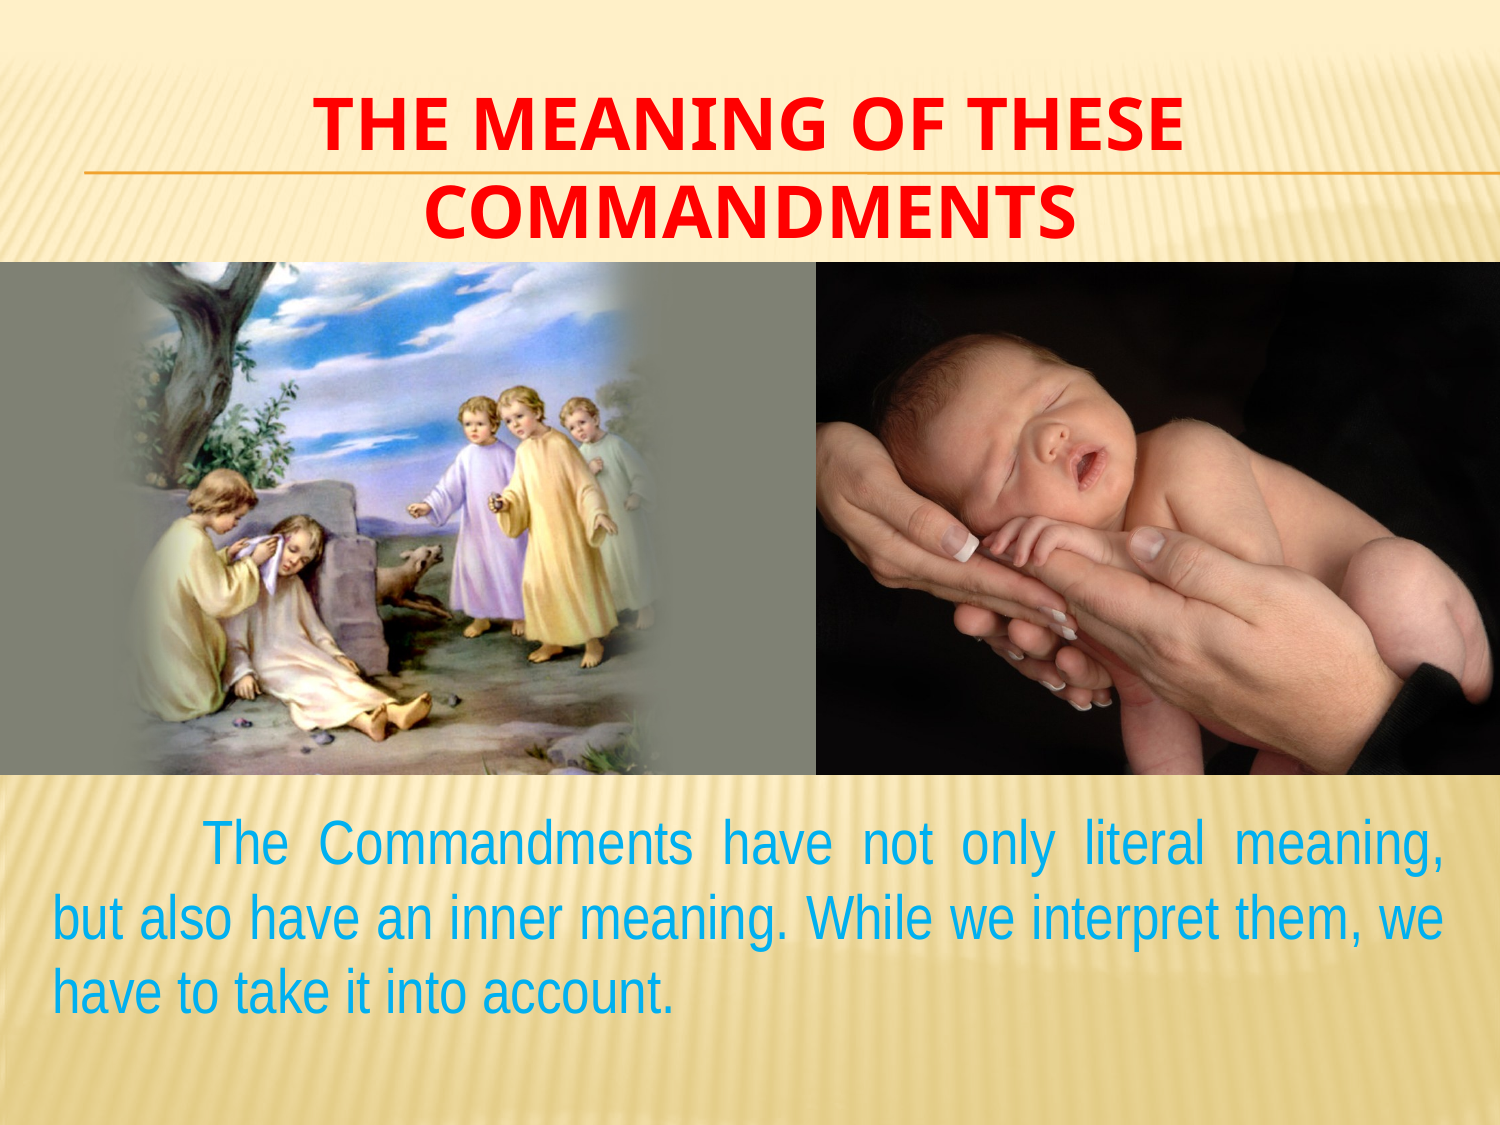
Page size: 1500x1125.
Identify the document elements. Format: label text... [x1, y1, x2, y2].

text_box The Commandments have not only literal meaning, but also have an inner meaning. While we interpret them, we have to take it into account. [37, 793, 1463, 1034]
text_box THE MEANING OF THESE COMMANDMENTS [0, 70, 1500, 261]
picture [0, 262, 1500, 776]
